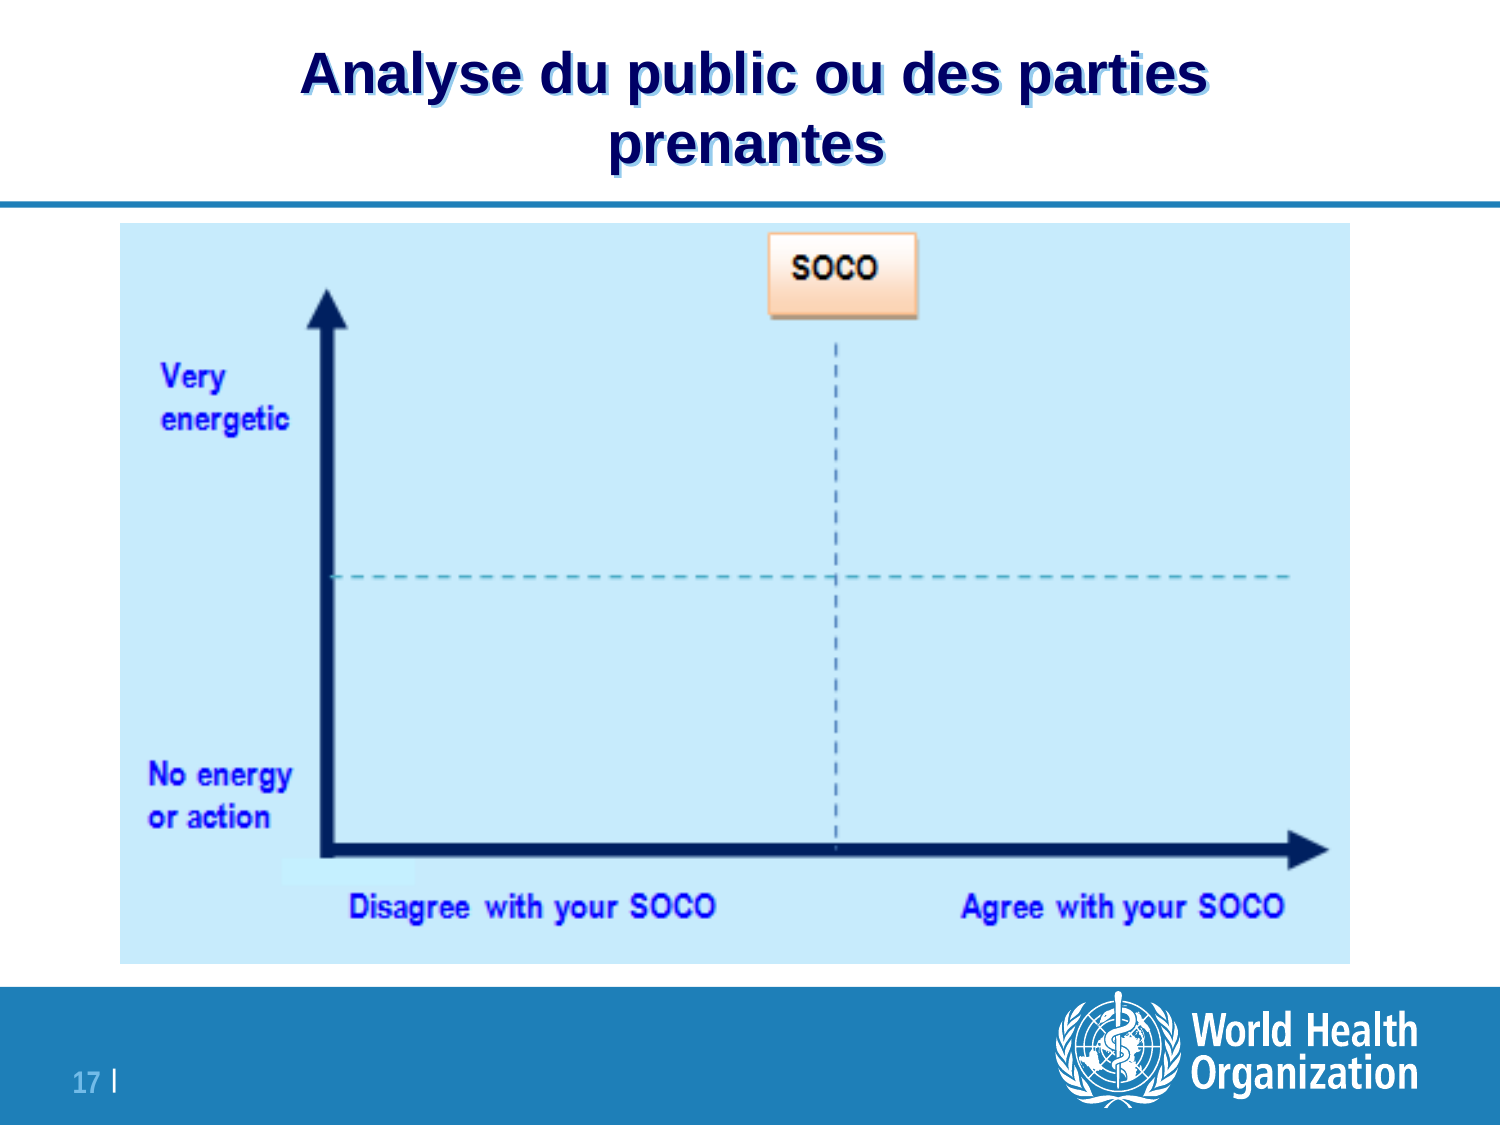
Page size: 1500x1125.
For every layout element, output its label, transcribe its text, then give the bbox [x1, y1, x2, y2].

picture [120, 223, 1350, 964]
title Analyse du public ou des parties prenantes [227, 63, 1283, 147]
